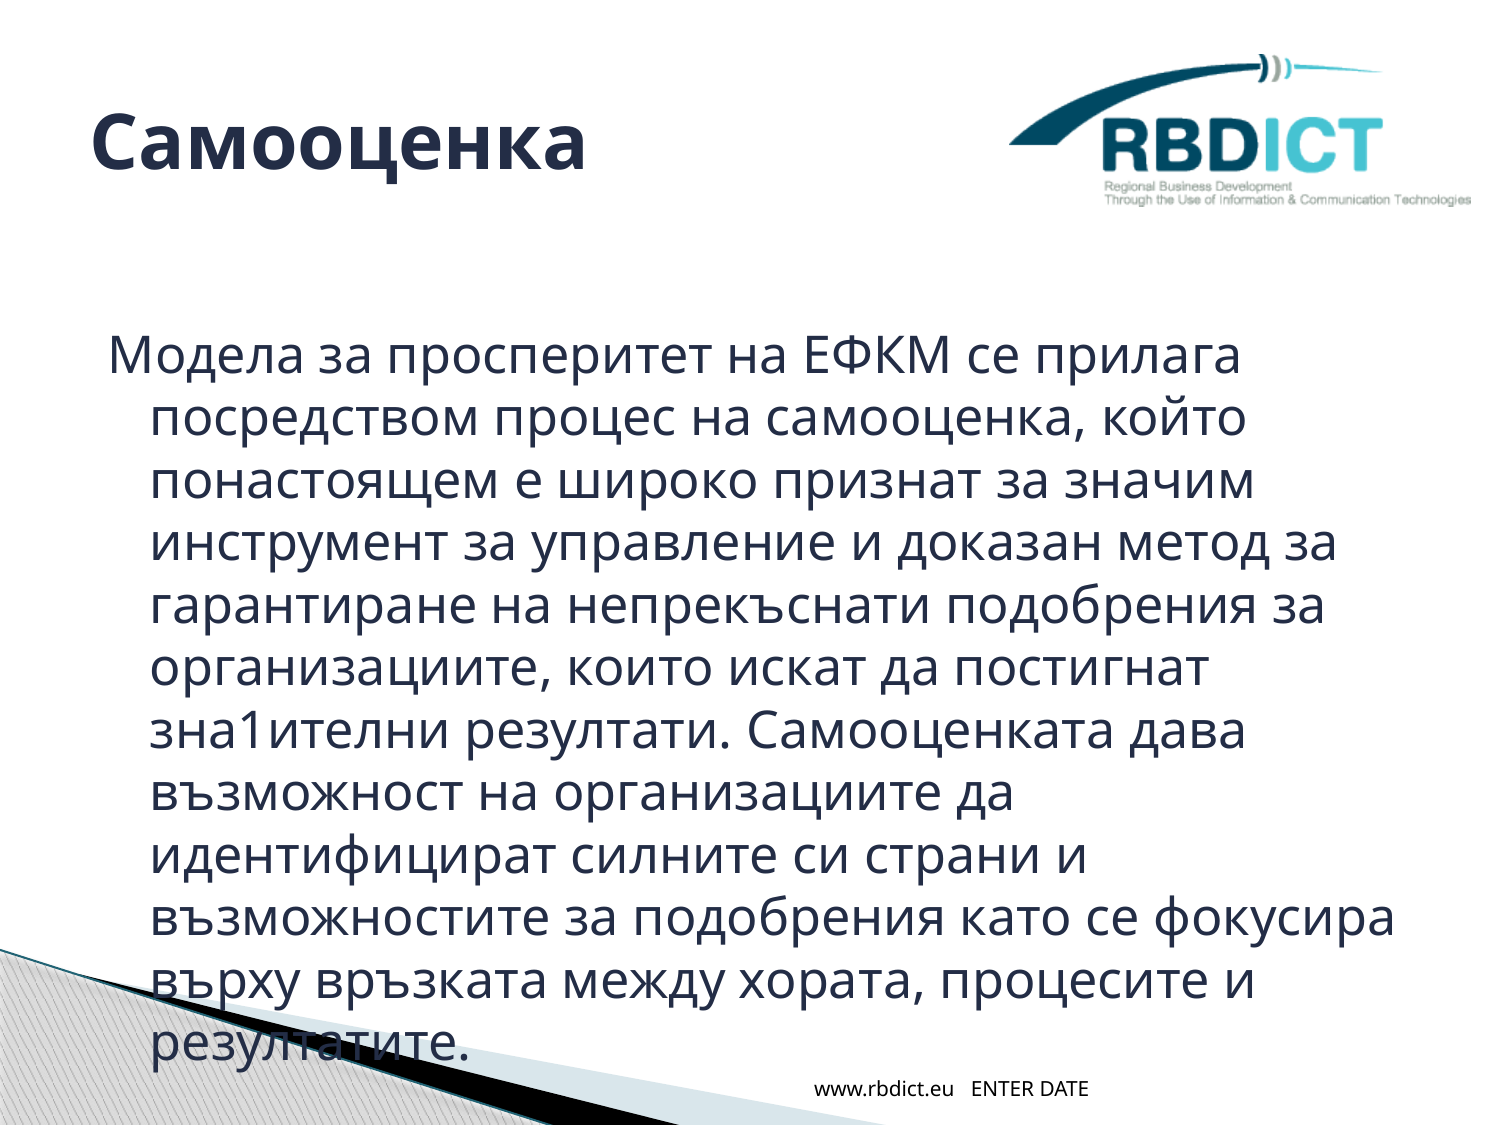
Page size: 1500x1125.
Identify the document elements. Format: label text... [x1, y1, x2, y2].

title Самооценка [75, 45, 1425, 233]
list Модела за просперитет на ЕФКМ се прилага посредством процес на самооценка, който понастоящем е широко признат за значим инструмент за управление и доказан метод за гарантиране на непрекъснати подобрения за организациите, които искат да постигнат зна1ителни резултати. Самооценката дава възможност на организациите да идентифицират силните си страни и възможностите за подобрения като се фокусира върху връзката между хората, процесите и резултатите. [74, 242, 1426, 986]
picture [1425, 54, 1471, 207]
footer www.rbdict.eu ENTER DATE [718, 1051, 1105, 1112]
